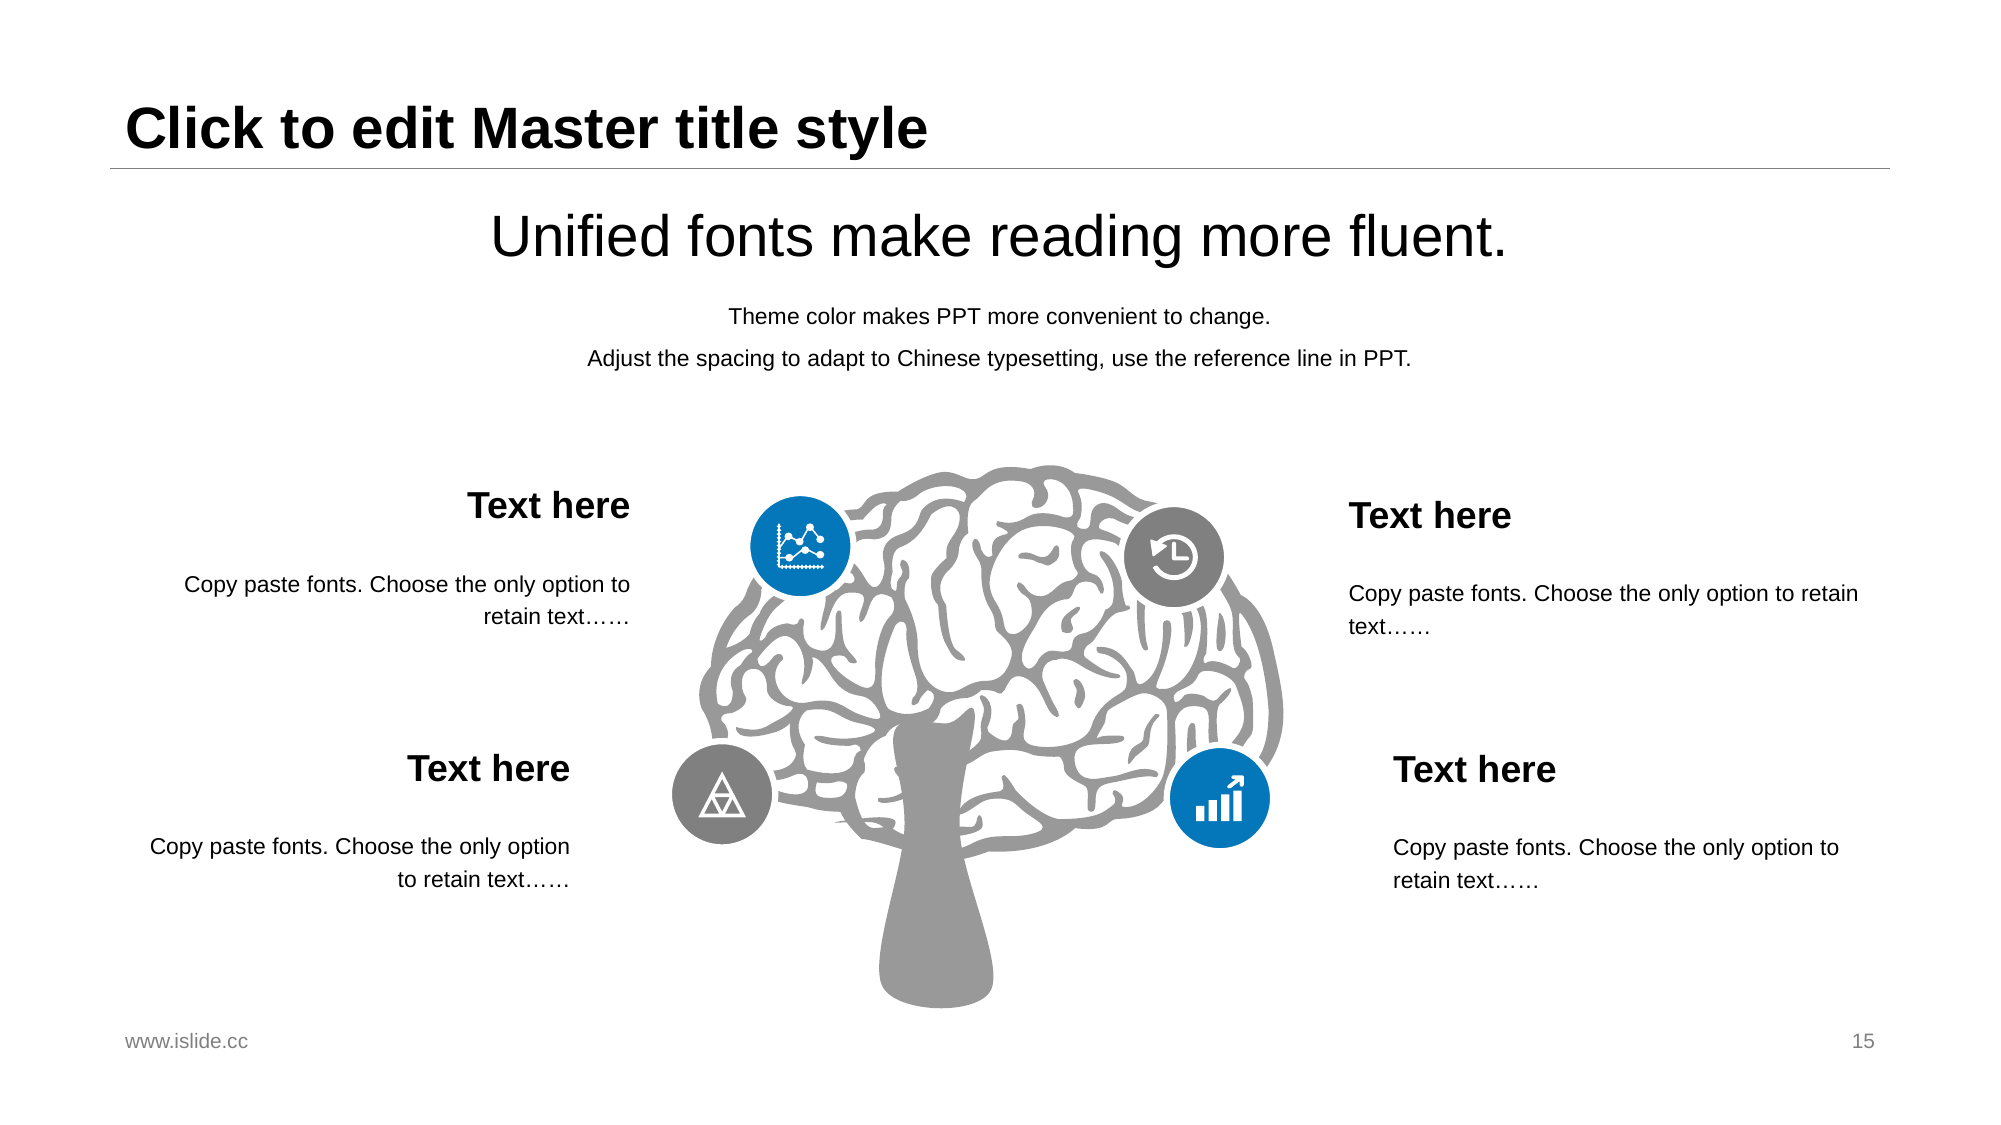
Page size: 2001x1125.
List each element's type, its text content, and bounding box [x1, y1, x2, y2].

slide_number 15 [1412, 1023, 1890, 1058]
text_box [110, 185, 1890, 1009]
footer www.islide.cc [109, 1023, 790, 1058]
title Click to edit Master title style [109, 0, 1890, 169]
